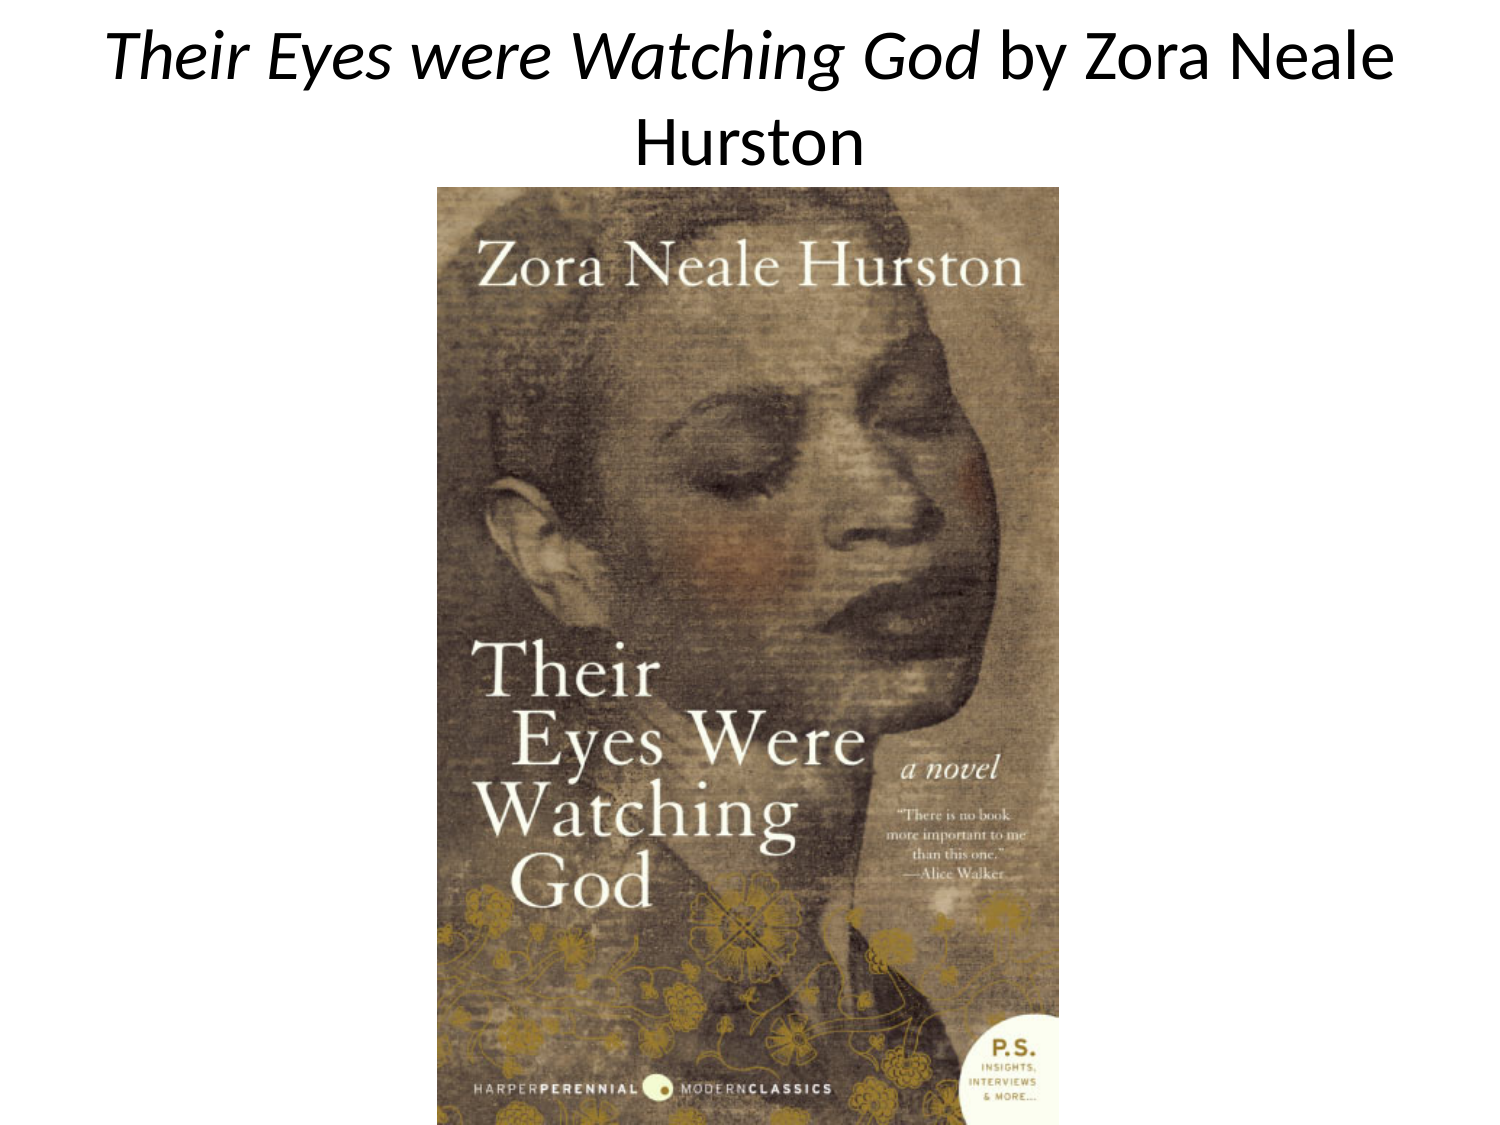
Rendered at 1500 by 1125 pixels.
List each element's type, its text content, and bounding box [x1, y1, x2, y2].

picture [437, 187, 1059, 1125]
title Their Eyes were Watching God by Zora Neale Hurston [75, 0, 1425, 188]
